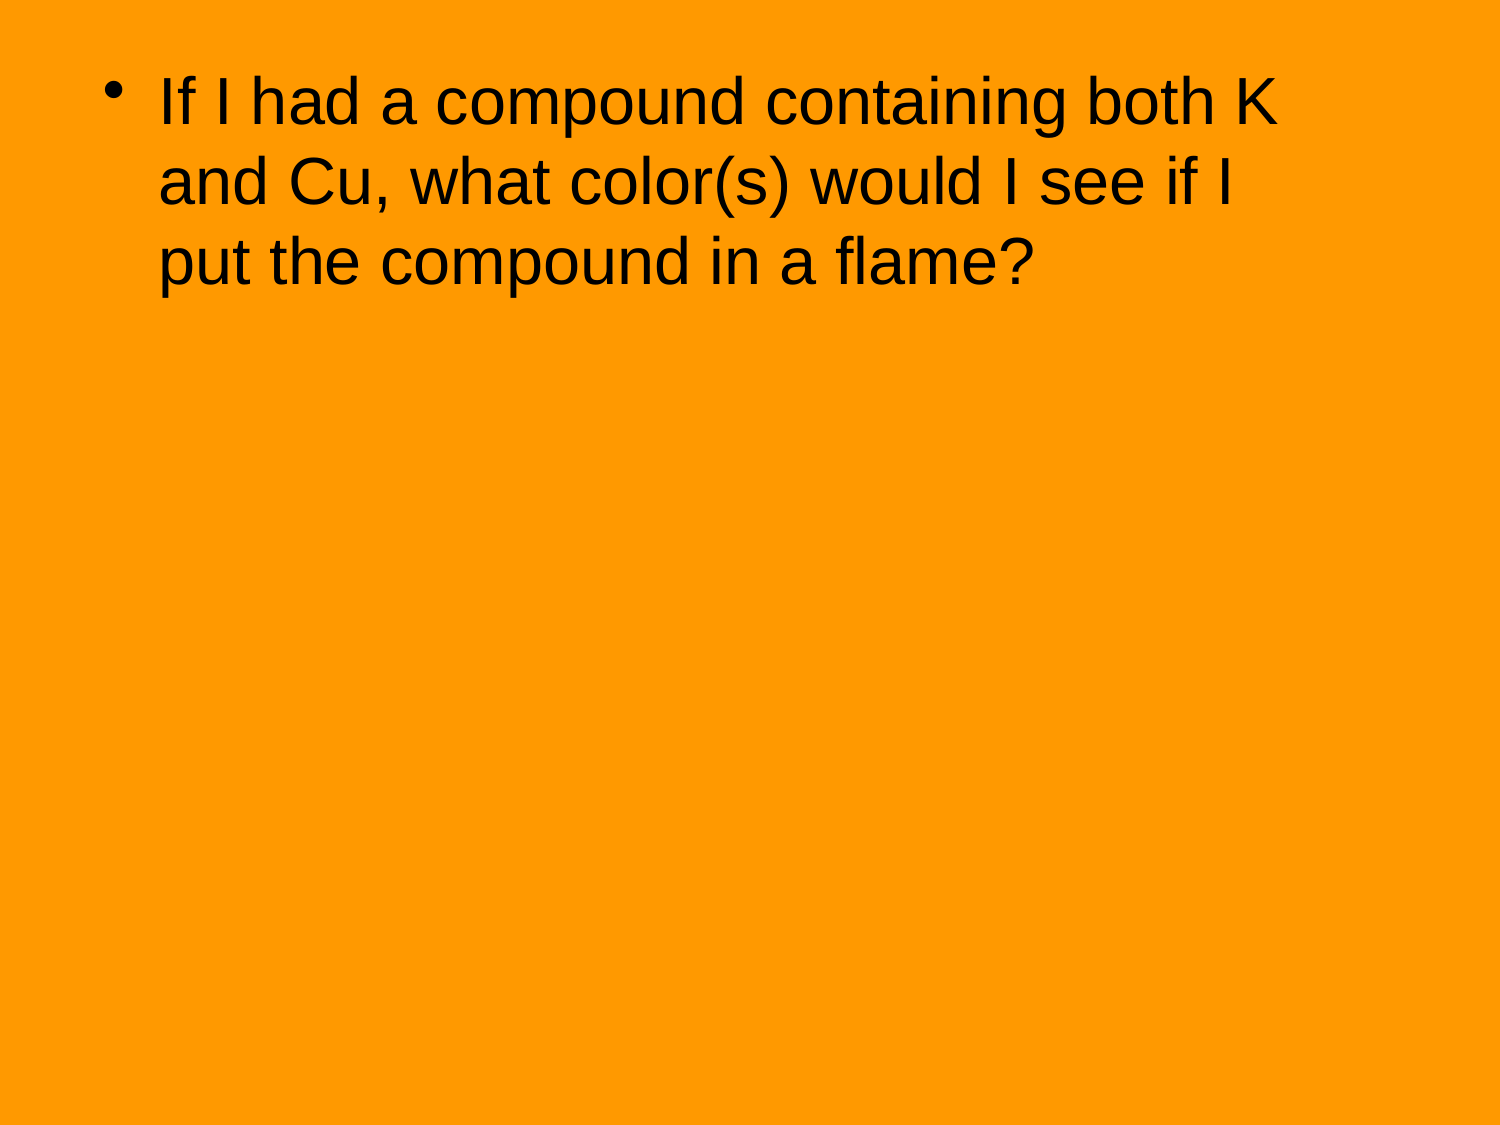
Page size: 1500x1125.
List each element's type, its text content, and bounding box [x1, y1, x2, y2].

list If I had a compound containing both K and Cu, what color(s) would I see if I put the compound in a flame? [87, 50, 1325, 793]
